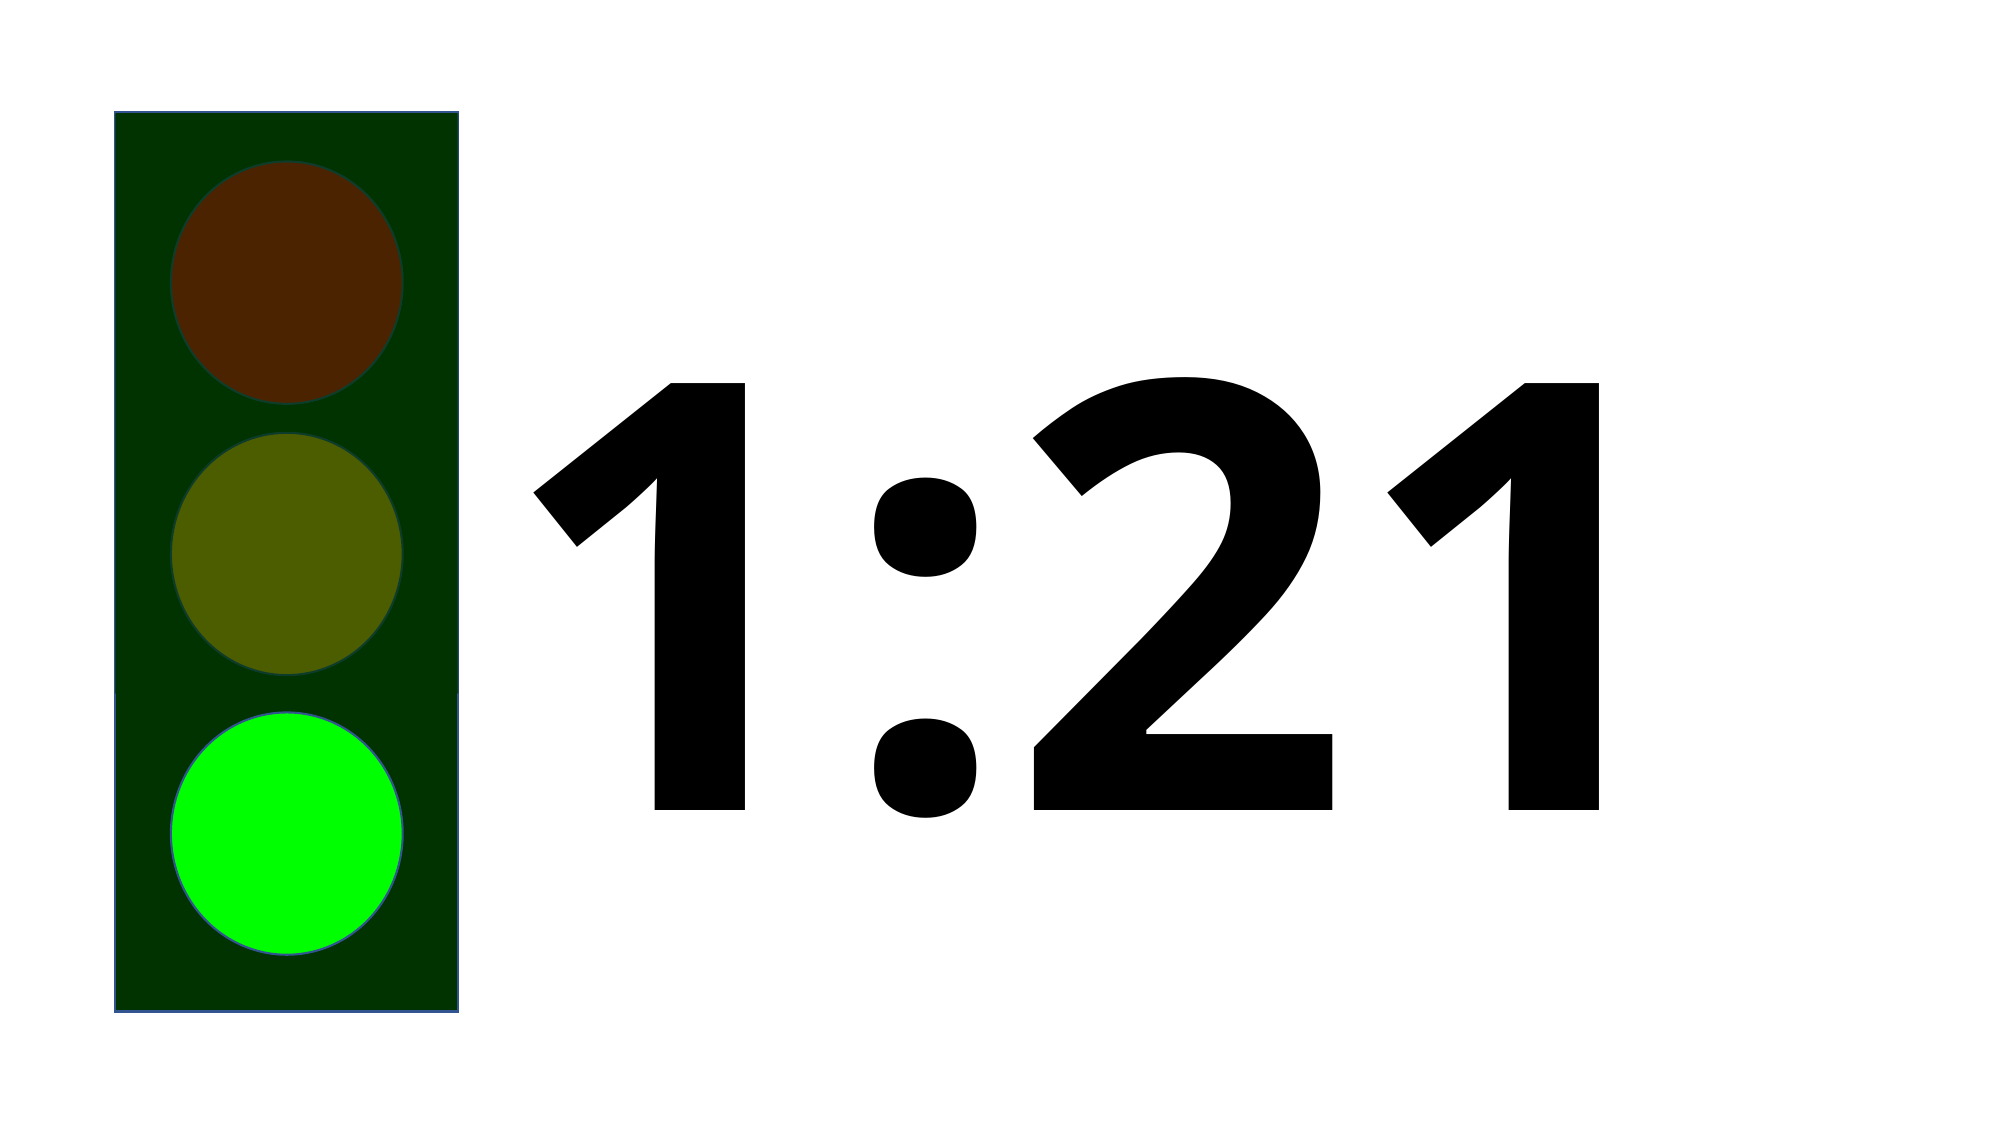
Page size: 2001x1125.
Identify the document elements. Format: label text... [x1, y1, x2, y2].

text_box [114, 695, 459, 1013]
text_box [169, 711, 404, 956]
text_box 1:21 [483, 204, 1924, 938]
text_box [114, 112, 459, 695]
